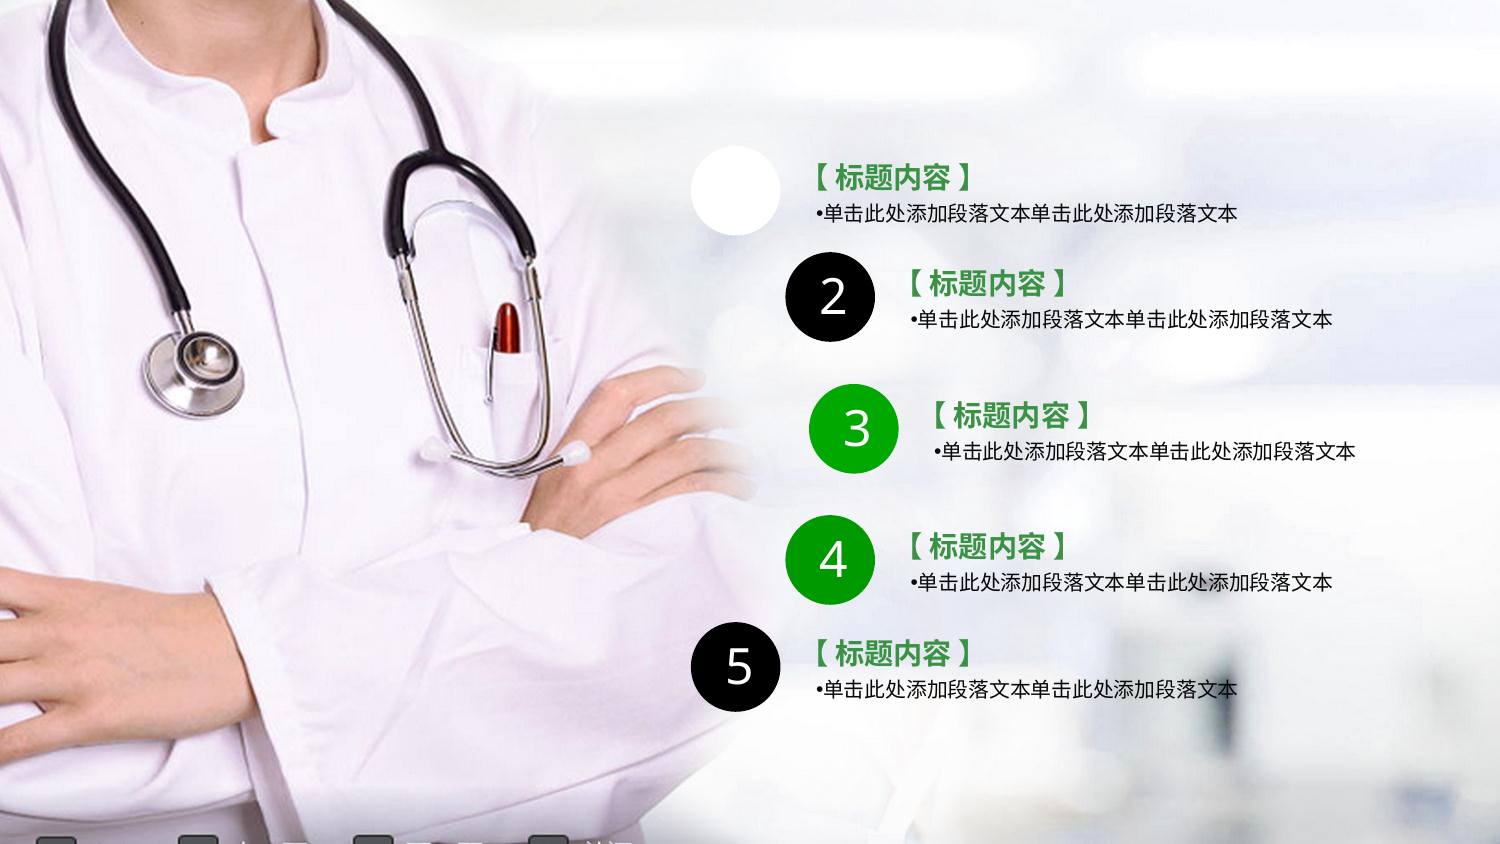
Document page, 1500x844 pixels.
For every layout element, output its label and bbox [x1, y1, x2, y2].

text_box [808, 372, 1423, 474]
picture [0, 0, 1500, 844]
text_box [785, 240, 1399, 343]
text_box [690, 134, 1305, 236]
text_box [690, 610, 1305, 712]
text_box [785, 503, 1399, 606]
